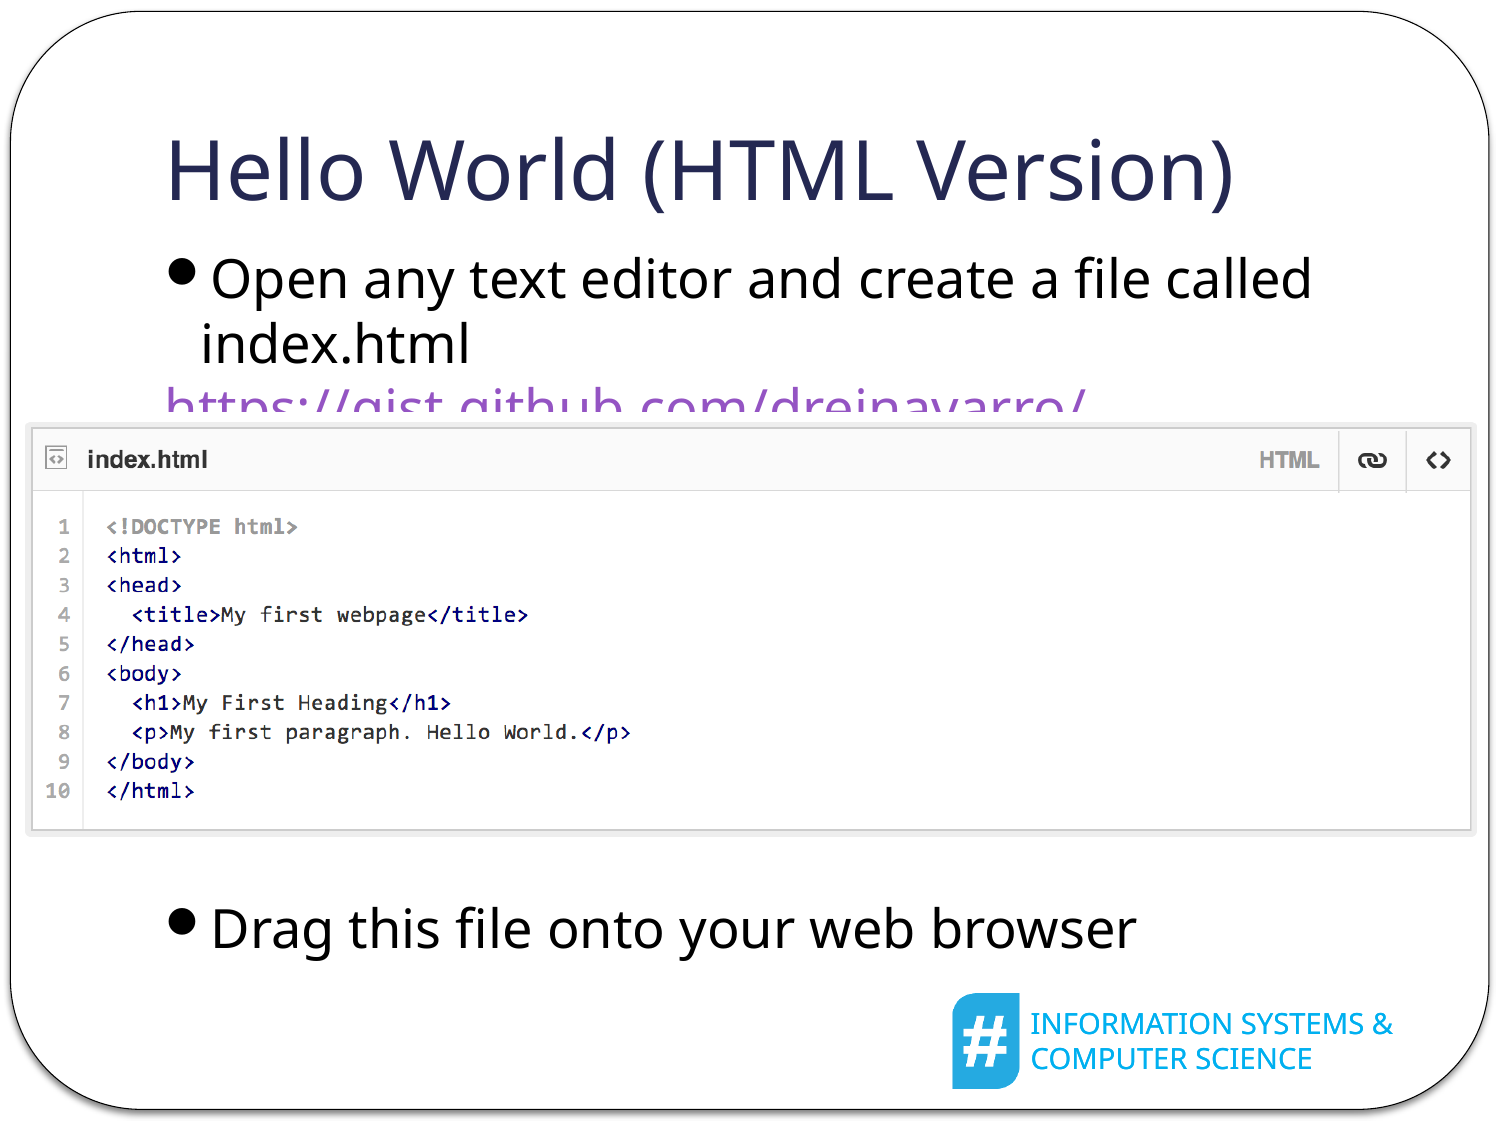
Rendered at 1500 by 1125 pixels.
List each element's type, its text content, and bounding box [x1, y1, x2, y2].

picture [12, 412, 1482, 838]
text_box Open any text editor and create a file called index.html https://gist.github.com/dreinavarro/c8996877361bf12d43c9 Drag this file onto your web browser [150, 237, 1425, 410]
text_box Open any text editor and create a file called index.html https://gist.github.com/dreinavarro/c8996877361bf12d43c9 Drag this file onto your web browser [150, 846, 1425, 988]
picture [950, 990, 1022, 1090]
text_box Hello World (HTML Version) [150, 45, 1425, 233]
